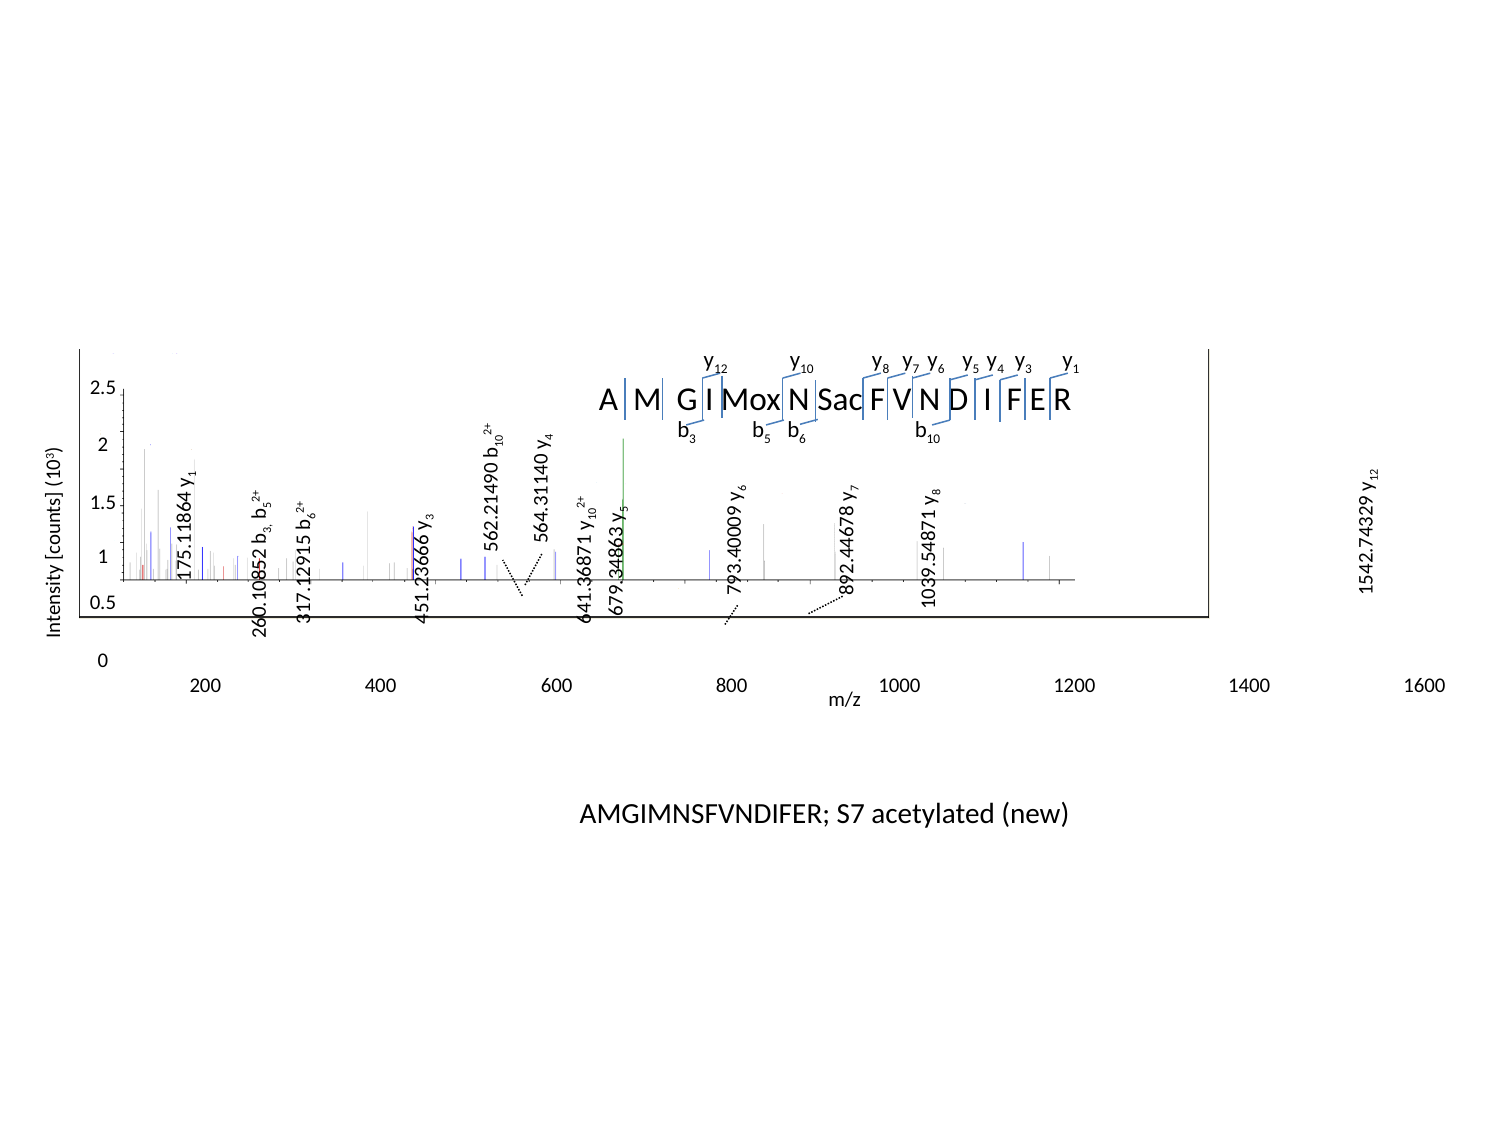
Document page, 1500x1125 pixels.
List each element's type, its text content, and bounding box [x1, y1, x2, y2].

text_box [31, 337, 1476, 726]
text_box AMGIMNSFVNDIFER; S7 acetylated (new) [564, 787, 1085, 838]
